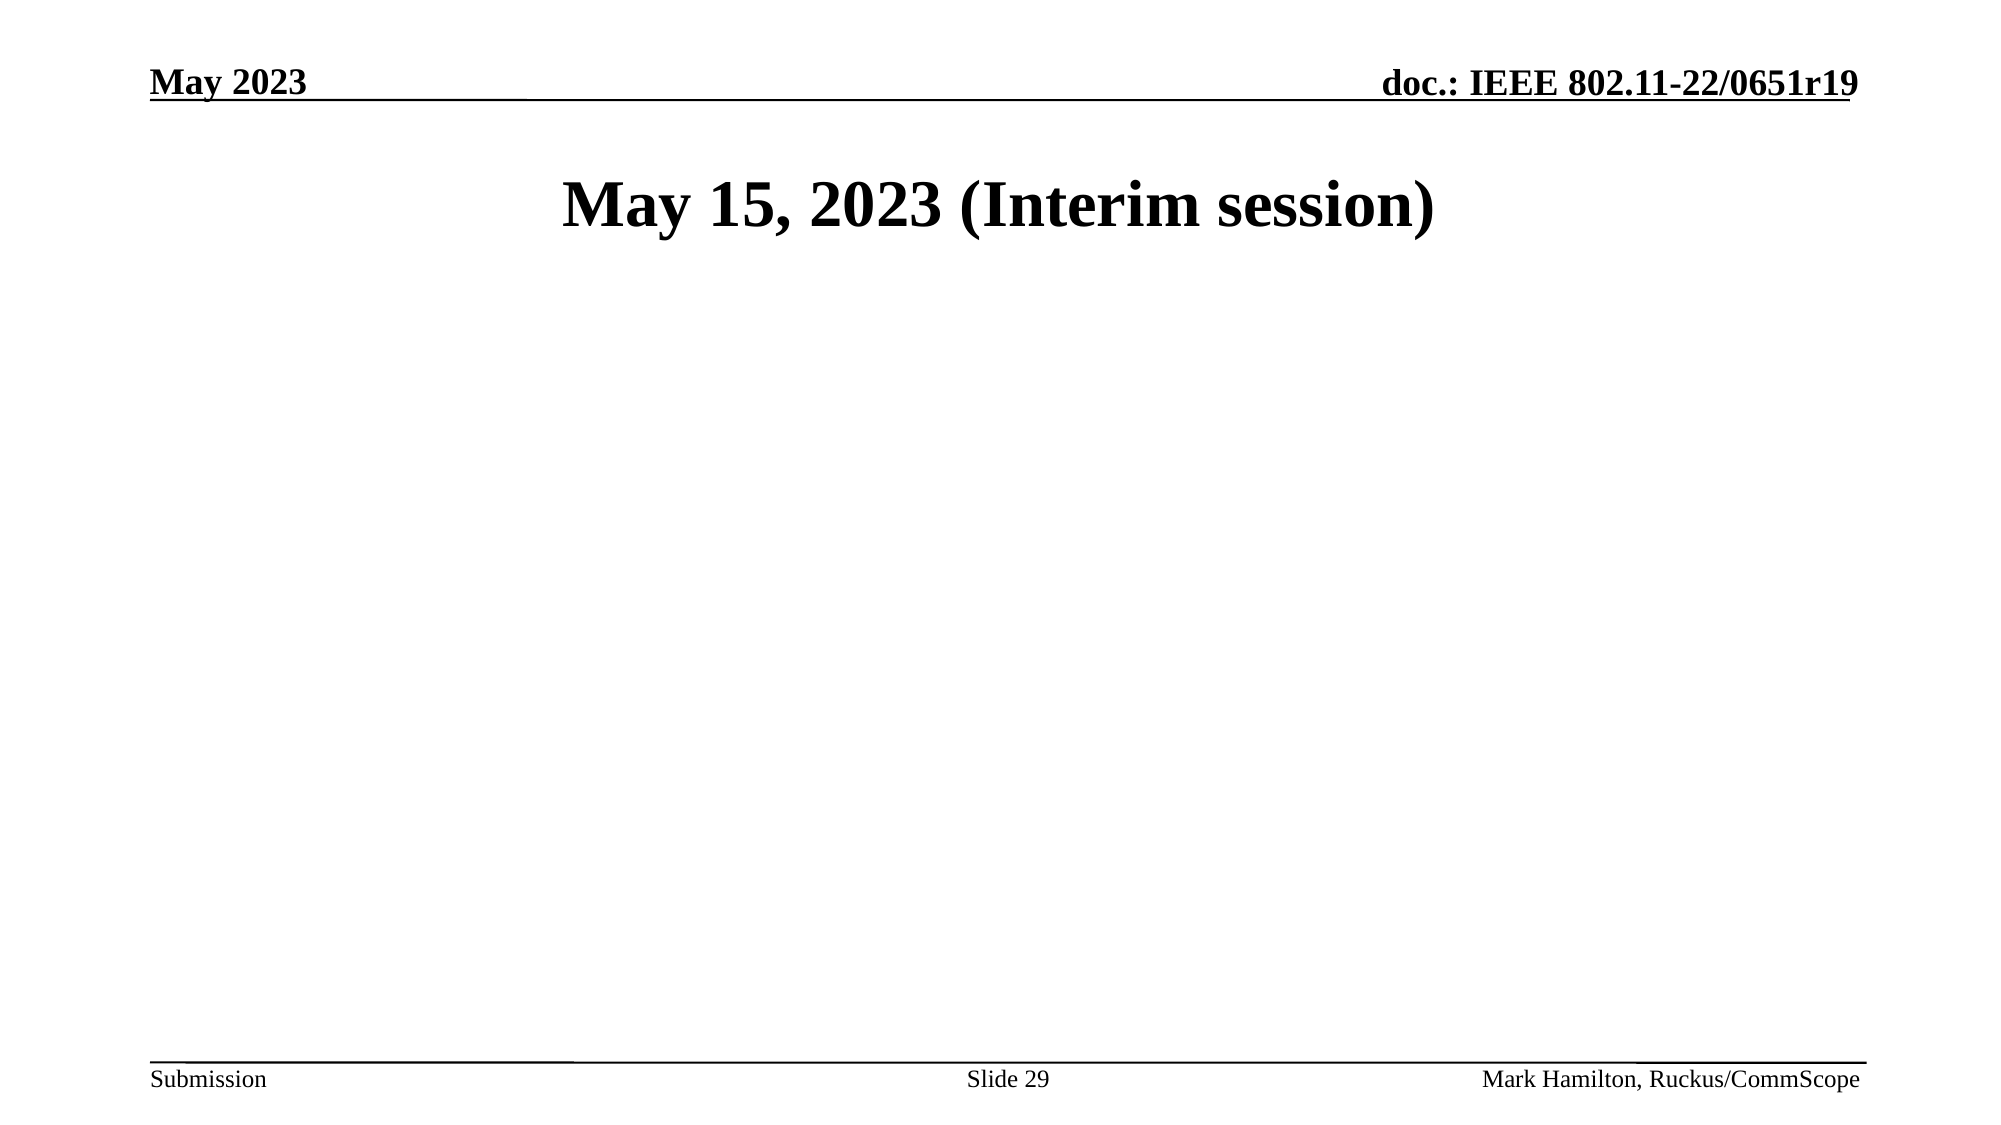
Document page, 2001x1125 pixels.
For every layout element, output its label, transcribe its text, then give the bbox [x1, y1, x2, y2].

title May 15, 2023 (Interim session) [149, 112, 1850, 288]
slide_number Slide 29 [950, 1061, 1067, 1123]
